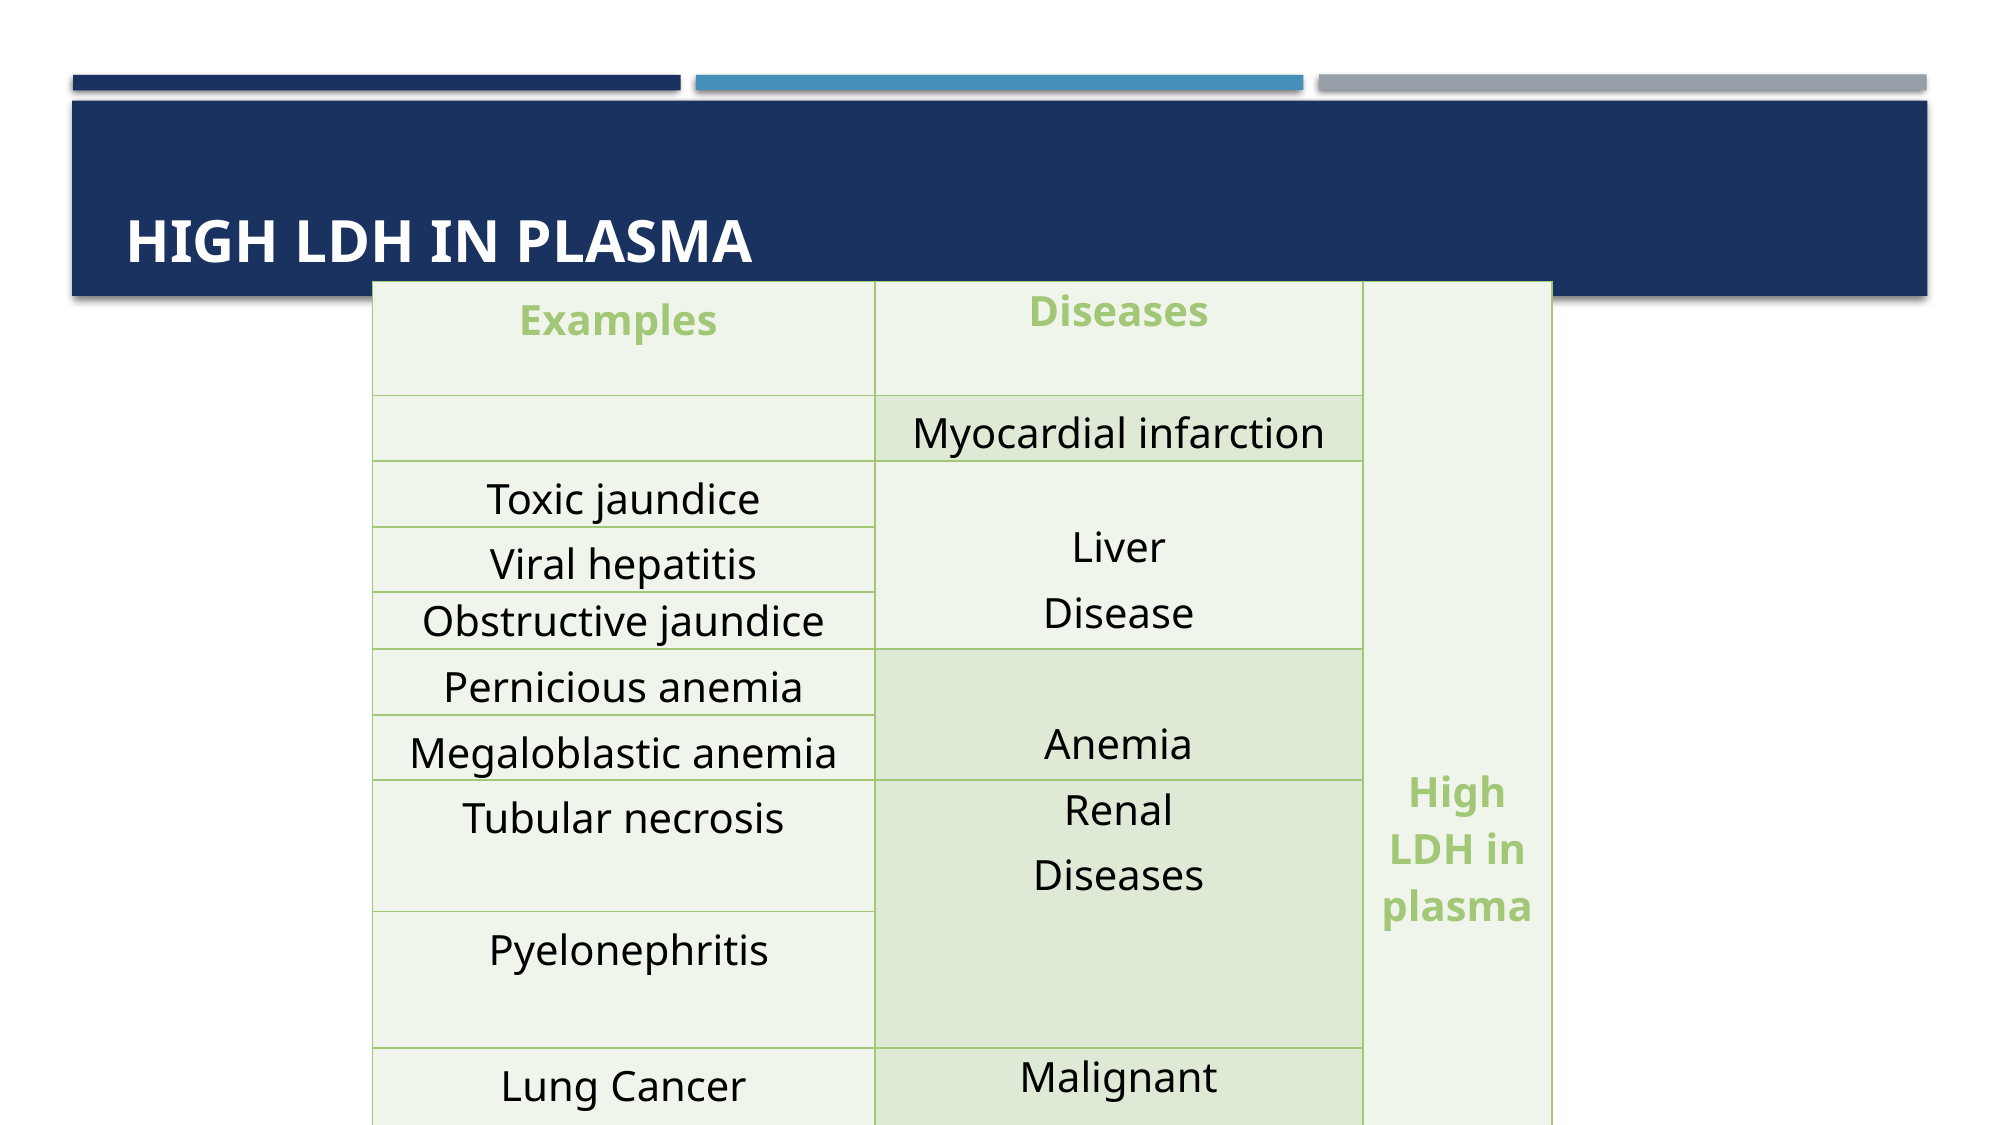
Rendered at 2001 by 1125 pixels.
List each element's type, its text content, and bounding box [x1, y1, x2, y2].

table_cell Obstructive jaundice [373, 593, 874, 648]
table_cell Viral hepatitis [373, 528, 874, 591]
table_cell Pyelonephritis [373, 912, 874, 1047]
table_cell Pernicious anemia [373, 650, 874, 714]
table_cell Liver Disease [876, 462, 1362, 648]
table_header High LDH in plasma [1364, 282, 1551, 1125]
table_cell Toxic jaundice [373, 462, 874, 526]
table_cell Megaloblastic anemia [373, 716, 874, 779]
title High LDH in plasma [95, 115, 1905, 282]
table_cell Lung Cancer [373, 1049, 874, 1125]
table_cell Malignant Disease [876, 1049, 1362, 1125]
table_cell Tubular necrosis [373, 781, 874, 911]
table_cell Myocardial infarction [876, 396, 1362, 460]
table_header Diseases [876, 282, 1362, 395]
table_cell Anemia [876, 650, 1362, 779]
table_cell Renal Diseases [876, 781, 1362, 1047]
table_cell [373, 396, 874, 460]
table_header Examples [373, 282, 874, 395]
